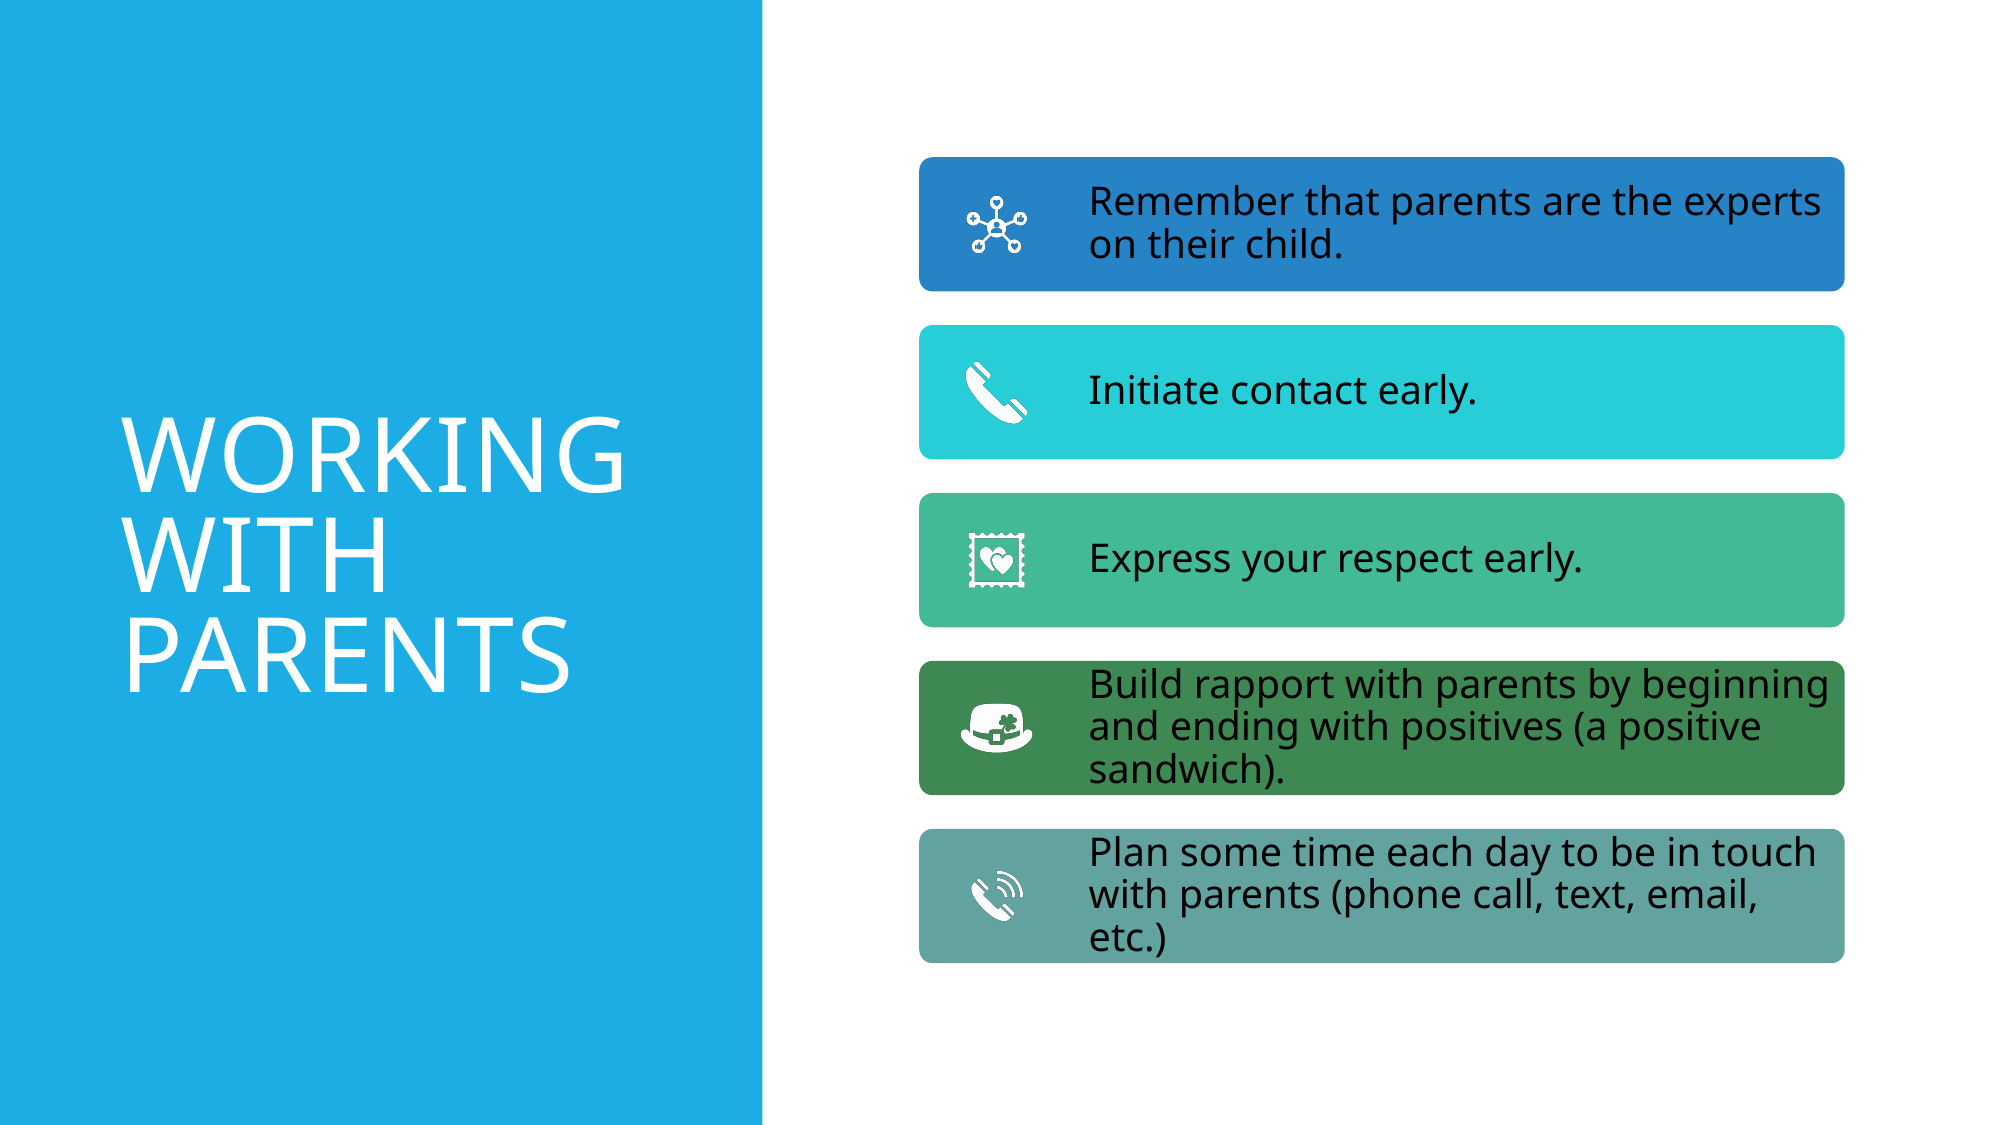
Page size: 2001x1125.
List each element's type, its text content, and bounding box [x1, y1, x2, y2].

title Working with parents [105, 105, 666, 1020]
text_box [0, 0, 764, 1125]
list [918, 156, 1845, 964]
